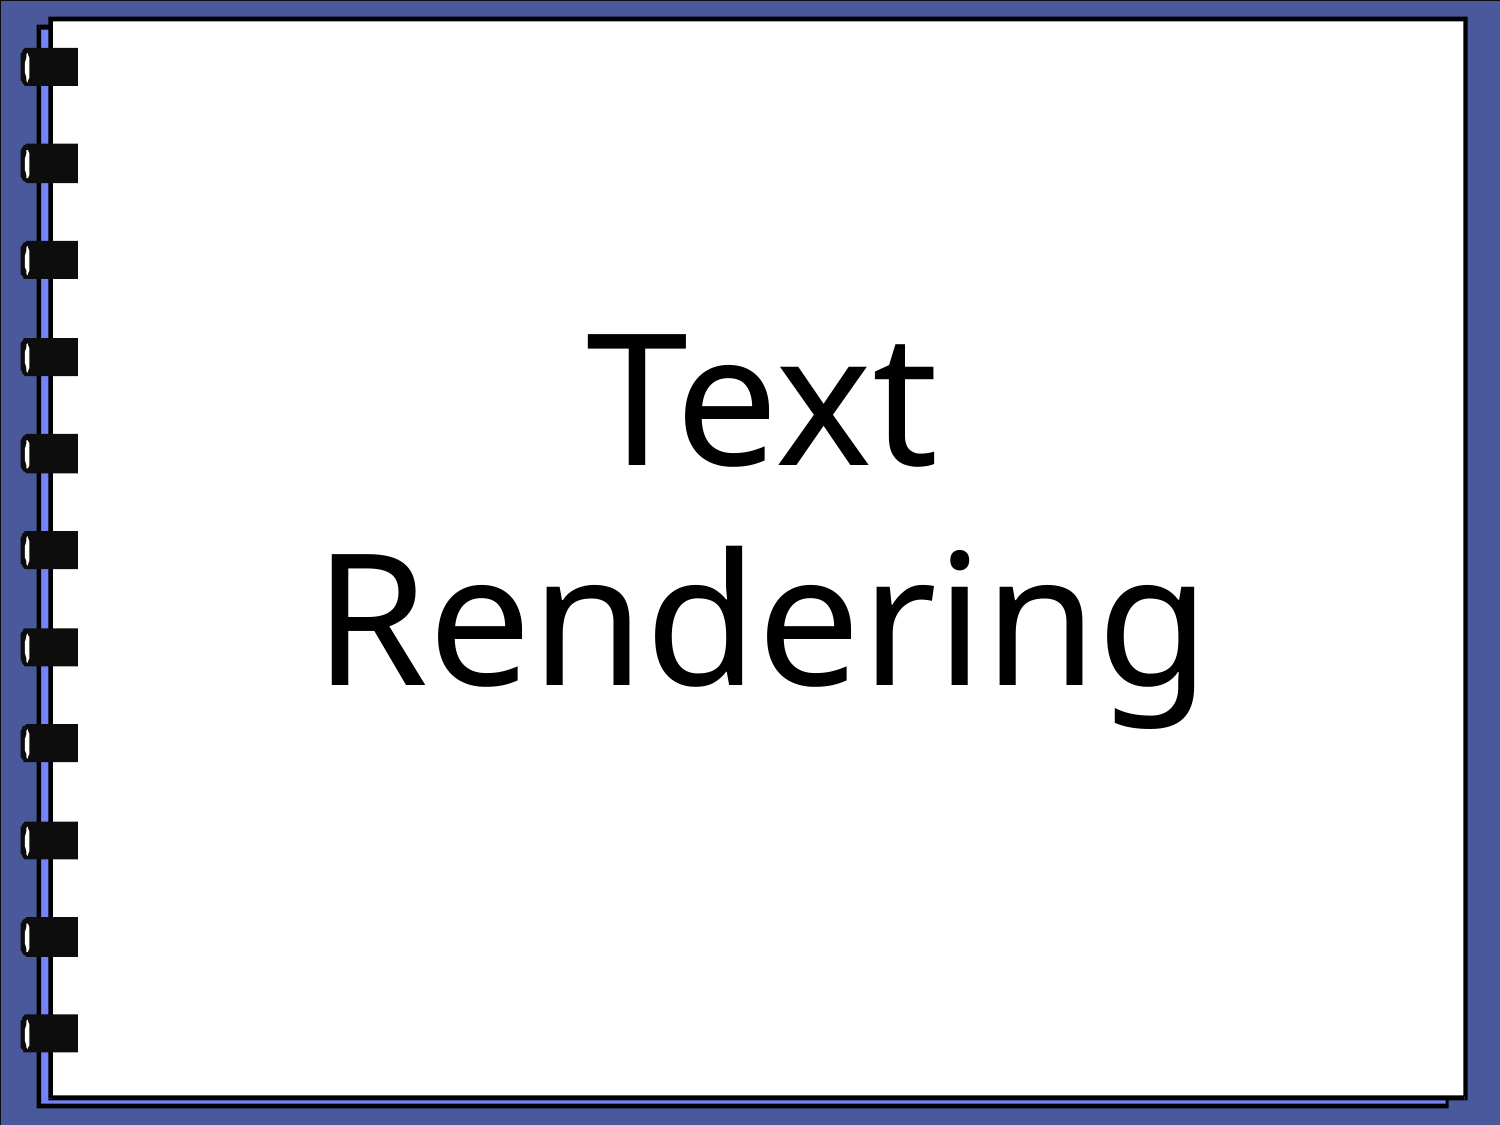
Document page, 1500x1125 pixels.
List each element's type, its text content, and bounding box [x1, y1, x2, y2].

text_box Text Rendering [225, 274, 1300, 730]
